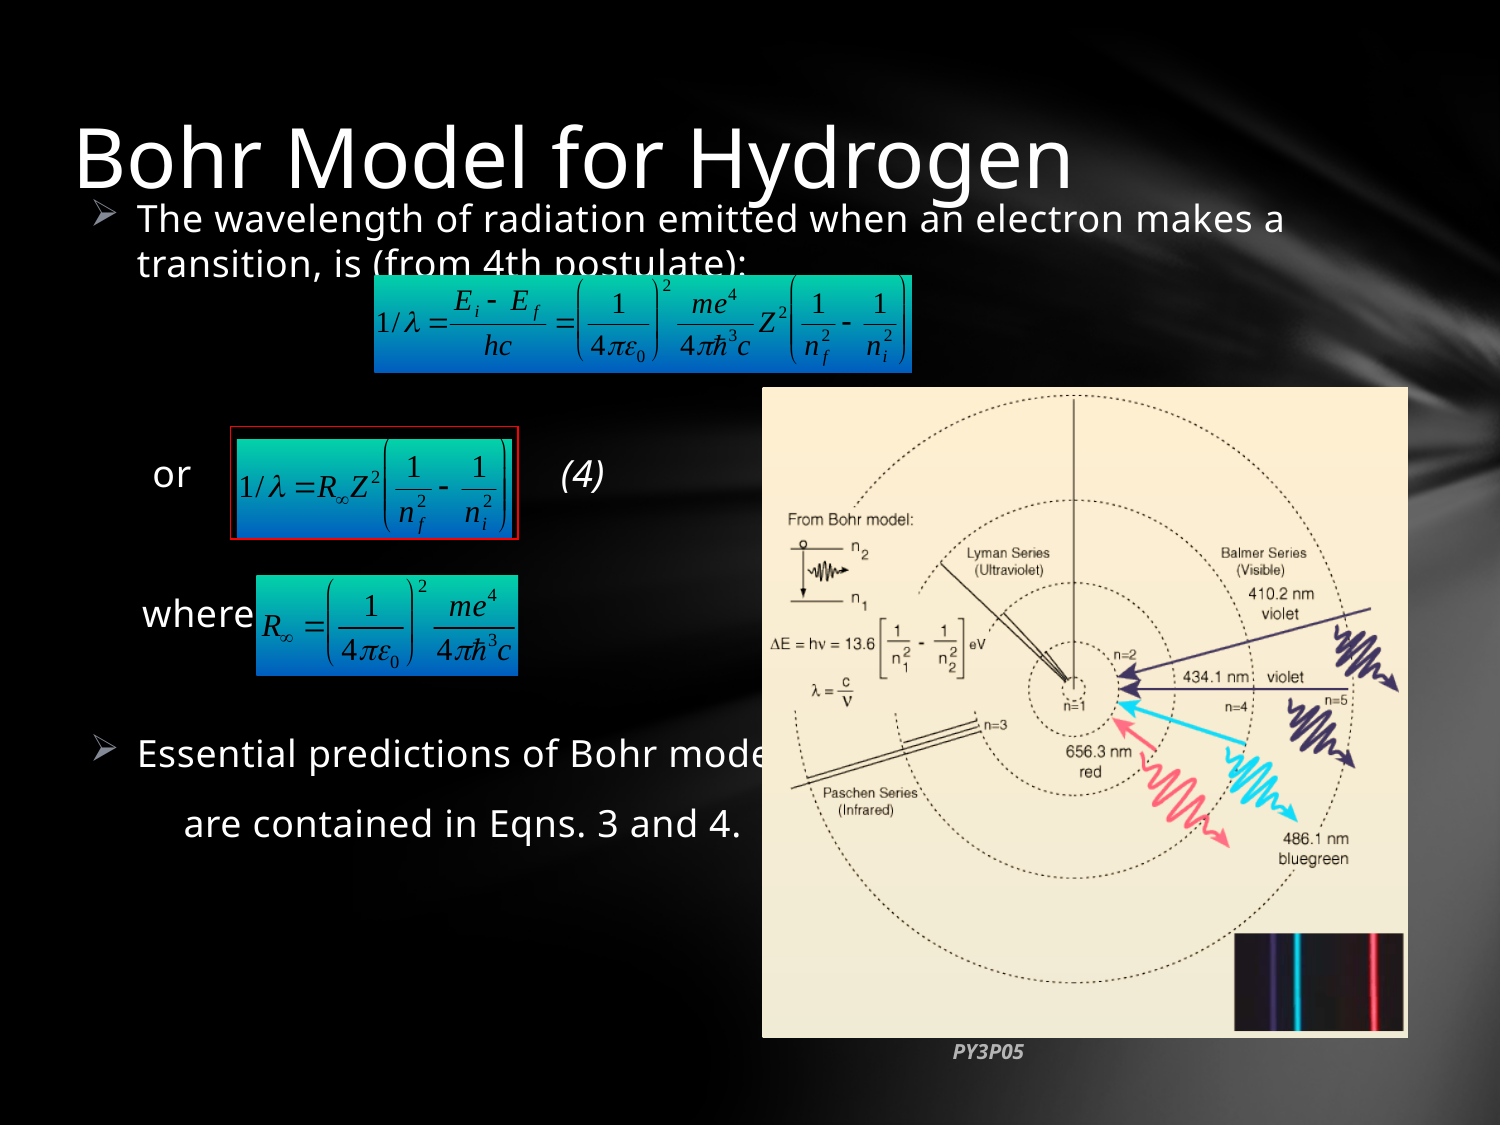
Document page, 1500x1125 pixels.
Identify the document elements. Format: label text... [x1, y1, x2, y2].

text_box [236, 438, 513, 541]
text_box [256, 574, 519, 677]
picture [762, 387, 1409, 1038]
text_box [230, 426, 519, 447]
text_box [374, 274, 913, 373]
title Bohr Model for Hydrogen [57, 37, 1318, 213]
footer PY3P05 [937, 1046, 1413, 1103]
list The wavelength of radiation emitted when an electron makes a transition, is (from 4th postulate): or (4) where Essential predictions of Bohr model are contained in Eqns. 3 and 4. [75, 187, 1425, 1005]
